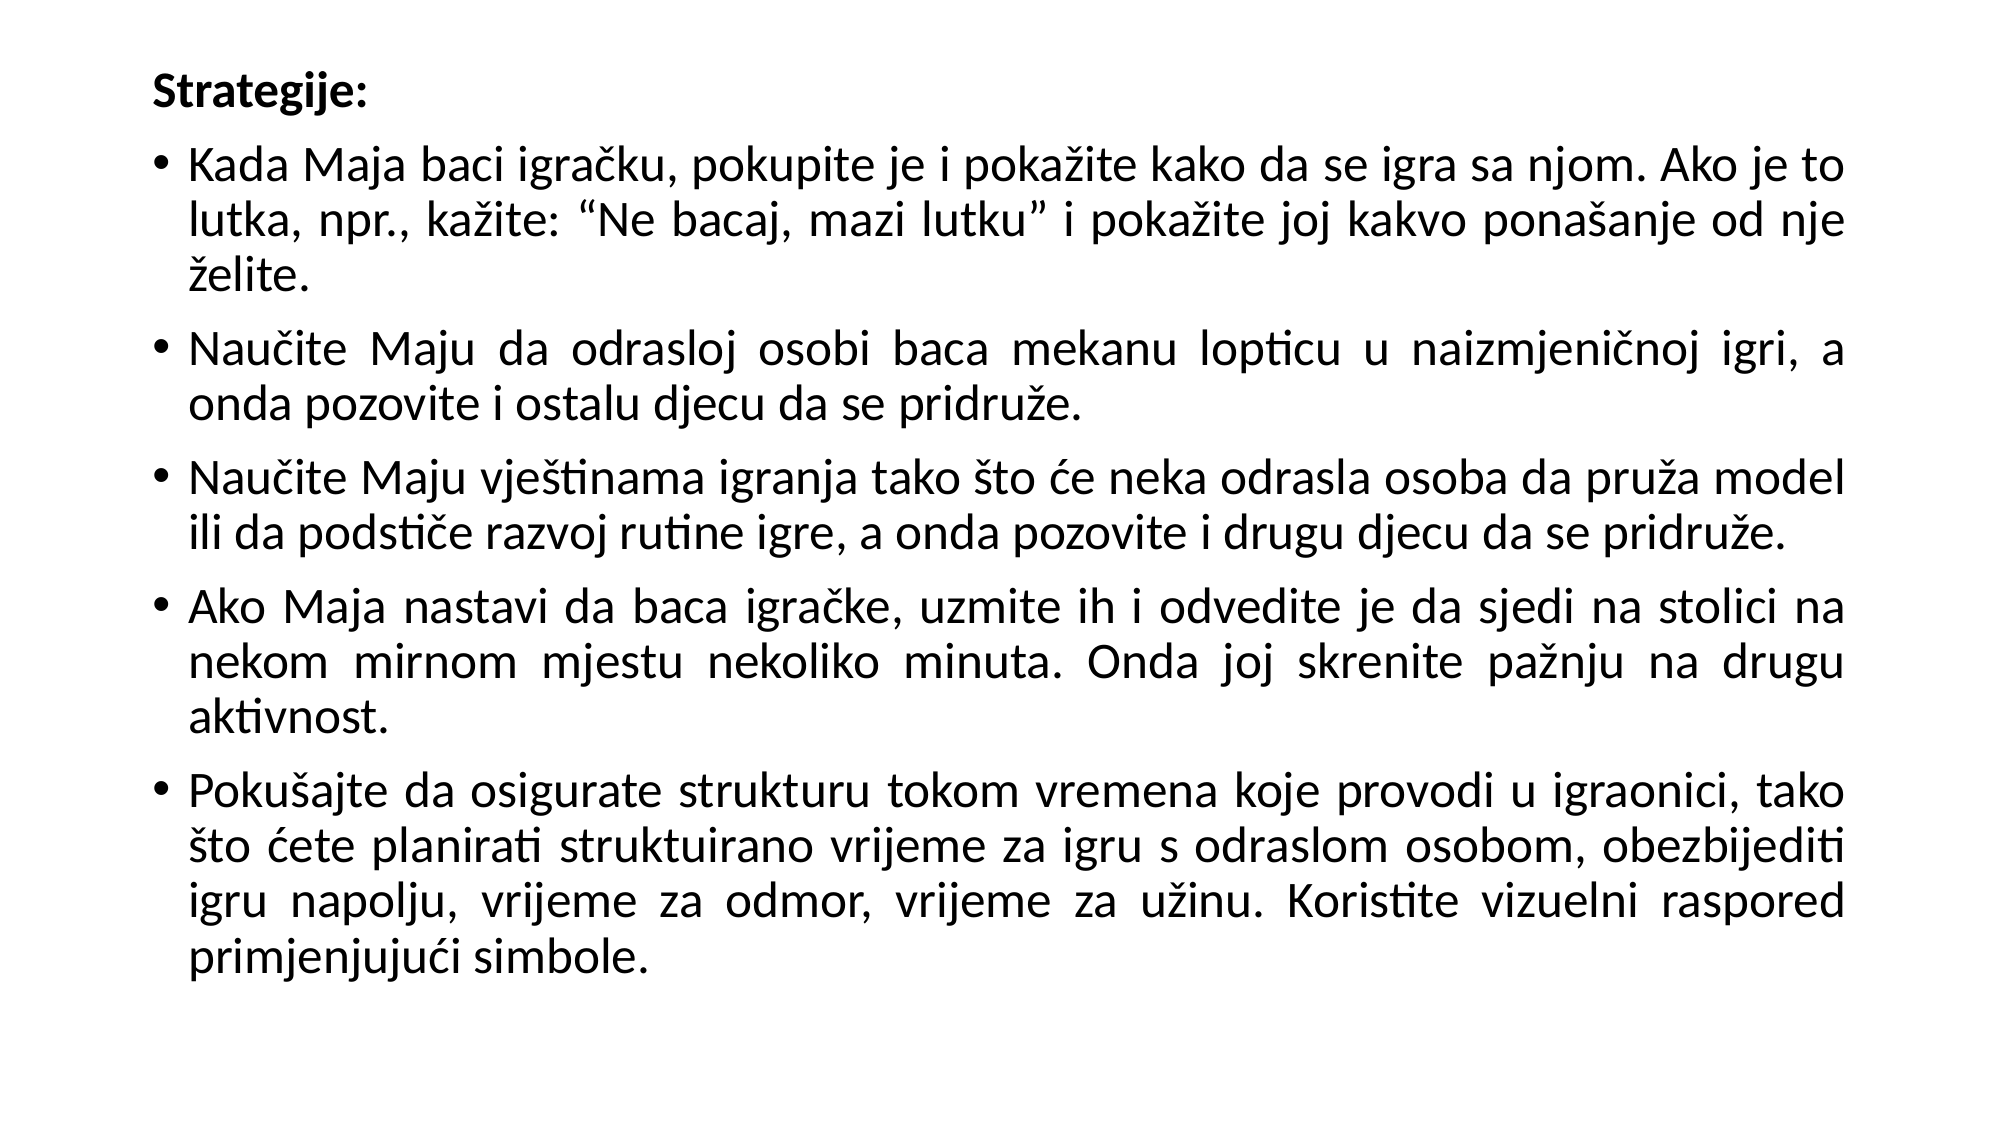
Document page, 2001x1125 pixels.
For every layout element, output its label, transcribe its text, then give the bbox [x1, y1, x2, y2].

list Strategije: Kada Maja baci igračku, pokupite je i pokažite kako da se igra sa njom. Ako je to lutka, npr., kažite: “Ne bacaj, mazi lutku” i pokažite joj kakvo ponašanje od nje želite. Naučite Maju da odrasloj osobi baca mekanu lopticu u naizmjeničnoj igri, a onda pozovite i ostalu djecu da se pridruže. Naučite Maju vještinama igranja tako što će neka odrasla osoba da pruža model ili da podstiče razvoj rutine igre, a onda pozovite i drugu djecu da se pridruže. Ako Maja nastavi da baca igračke, uzmite ih i odvedite je da sjedi na stolici na nekom mirnom mjestu nekoliko minuta. Onda joj skrenite pažnju na drugu aktivnost. Pokušajte da osigurate strukturu tokom vremena koje provodi u igraonici, tako što ćete planirati struktuirano vrijeme za igru s odraslom osobom, obezbijediti igru napolju, vrijeme za odmor, vrijeme za užinu. Koristite vizuelni raspored primjenjujući simbole. [137, 56, 1863, 1014]
